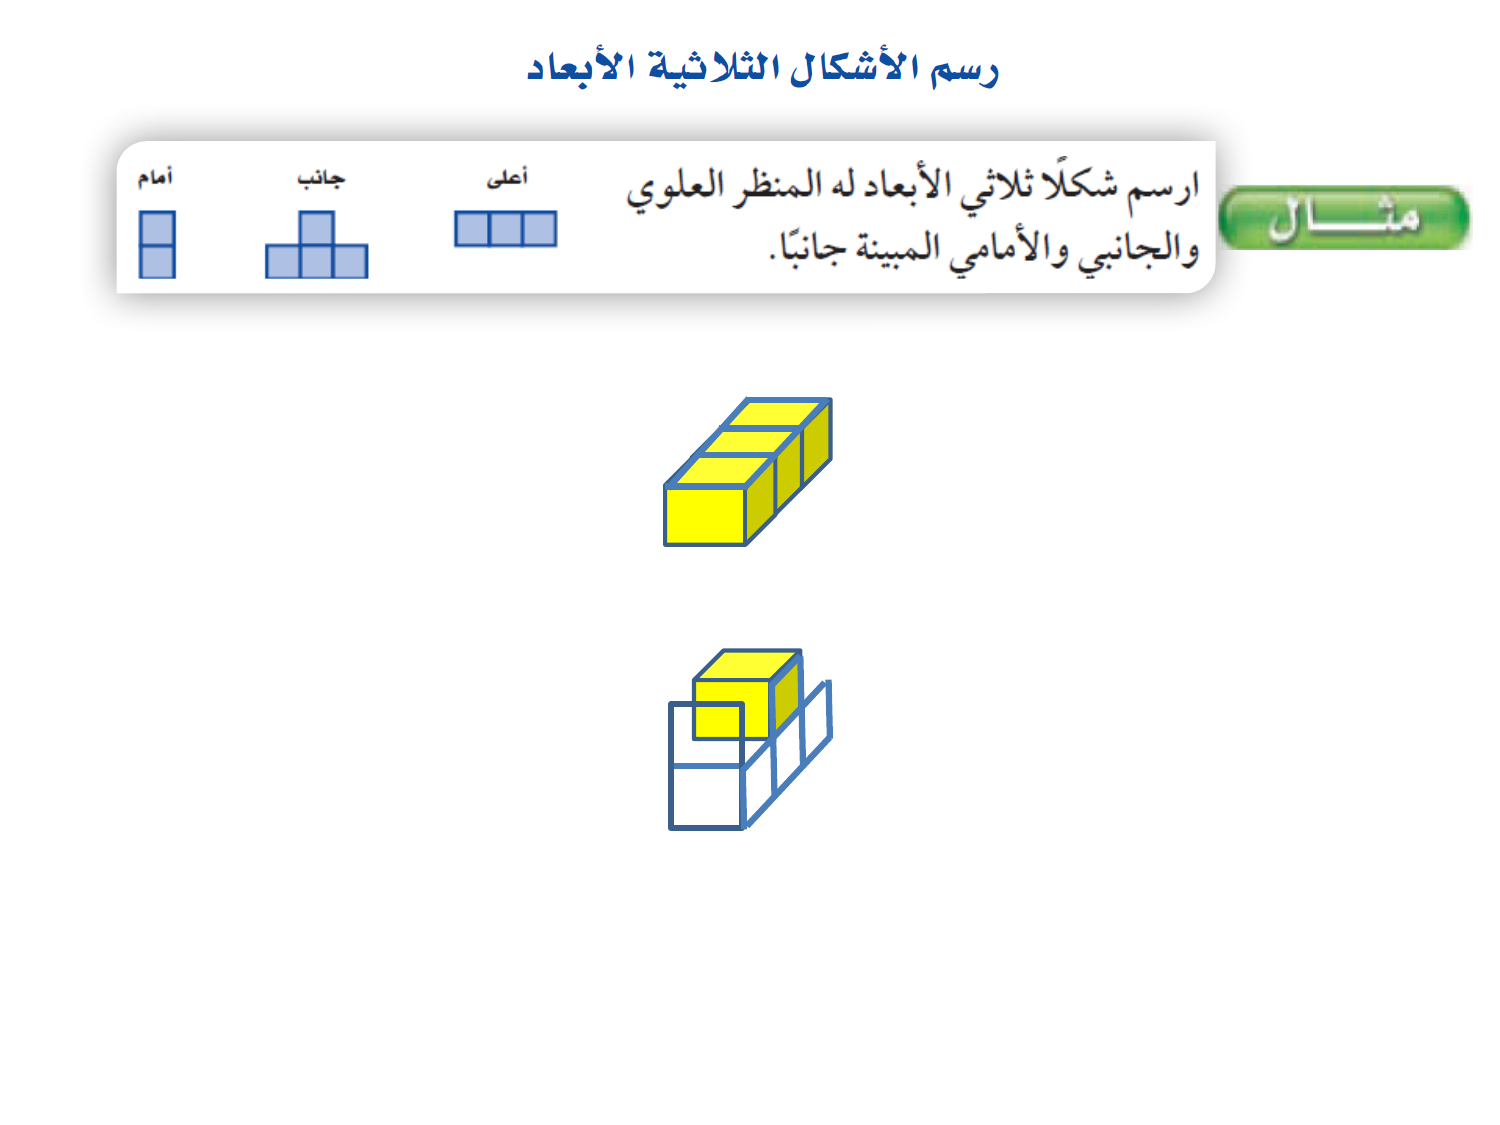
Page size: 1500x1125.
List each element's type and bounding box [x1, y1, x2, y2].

text_box [664, 493, 831, 545]
text_box [691, 648, 803, 701]
text_box [741, 655, 831, 830]
picture [123, 148, 1209, 287]
picture [525, 42, 1001, 91]
picture [1217, 184, 1473, 251]
text_box [664, 398, 828, 488]
text_box [670, 703, 736, 829]
